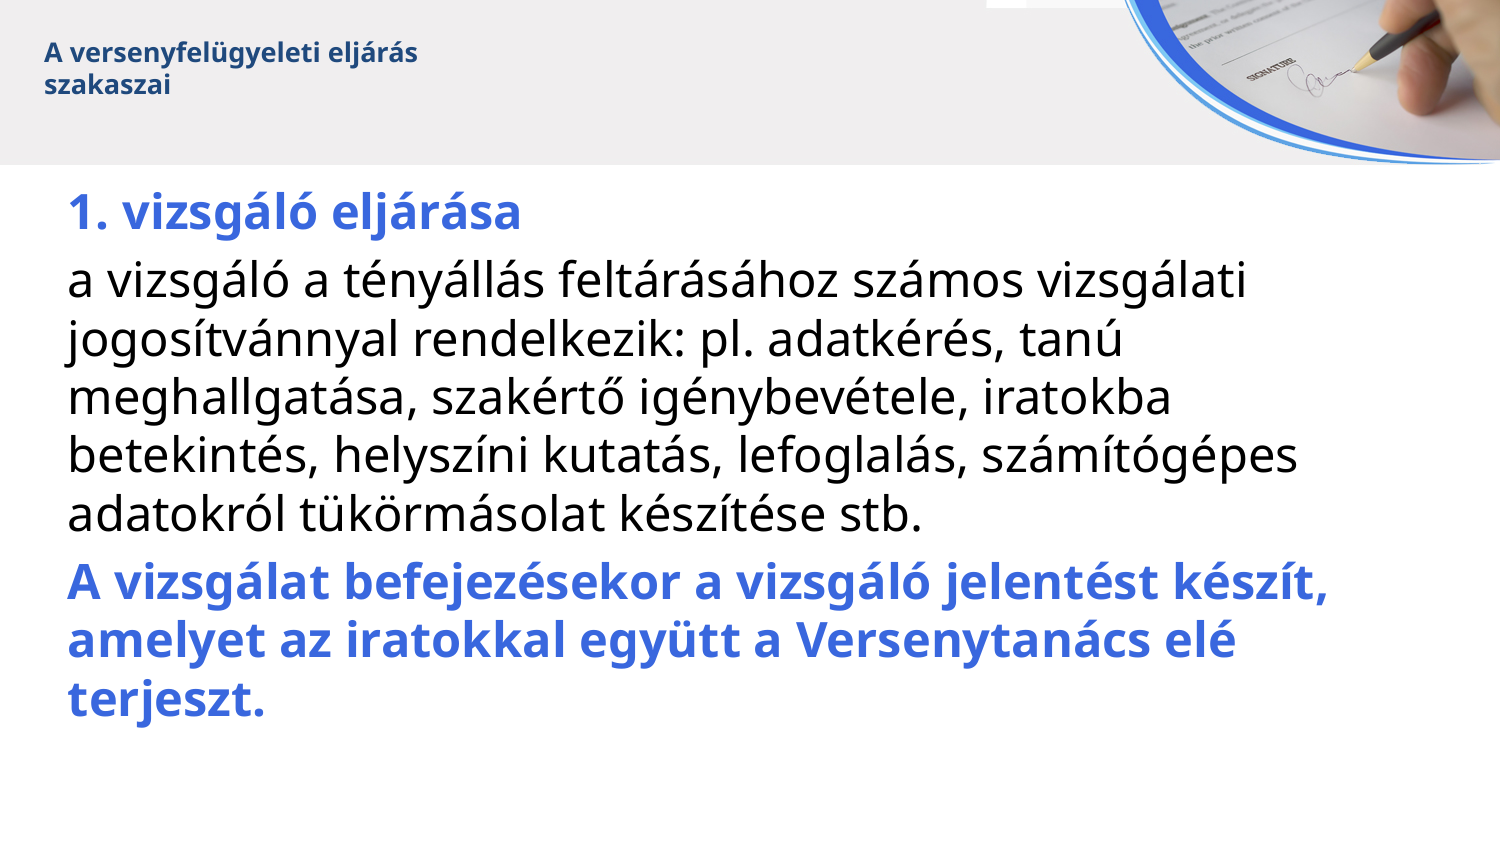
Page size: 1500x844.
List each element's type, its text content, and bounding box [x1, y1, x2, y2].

list A versenyfelügyeleti eljárás szakaszai [29, 13, 1500, 109]
picture [0, 0, 1500, 844]
list 1. vizsgáló eljárása a vizsgáló a tényállás feltárásához számos vizsgálati jogosítvánnyal rendelkezik: pl. adatkérés, tanú meghallgatása, szakértő igénybevétele, iratokba betekintés, helyszíni kutatás, lefoglalás, számítógépes adatokról tükörmásolat készítése stb. A vizsgálat befejezésekor a vizsgáló jelentést készít, amelyet az iratokkal együtt a Versenytanács elé terjeszt. [53, 173, 1353, 741]
